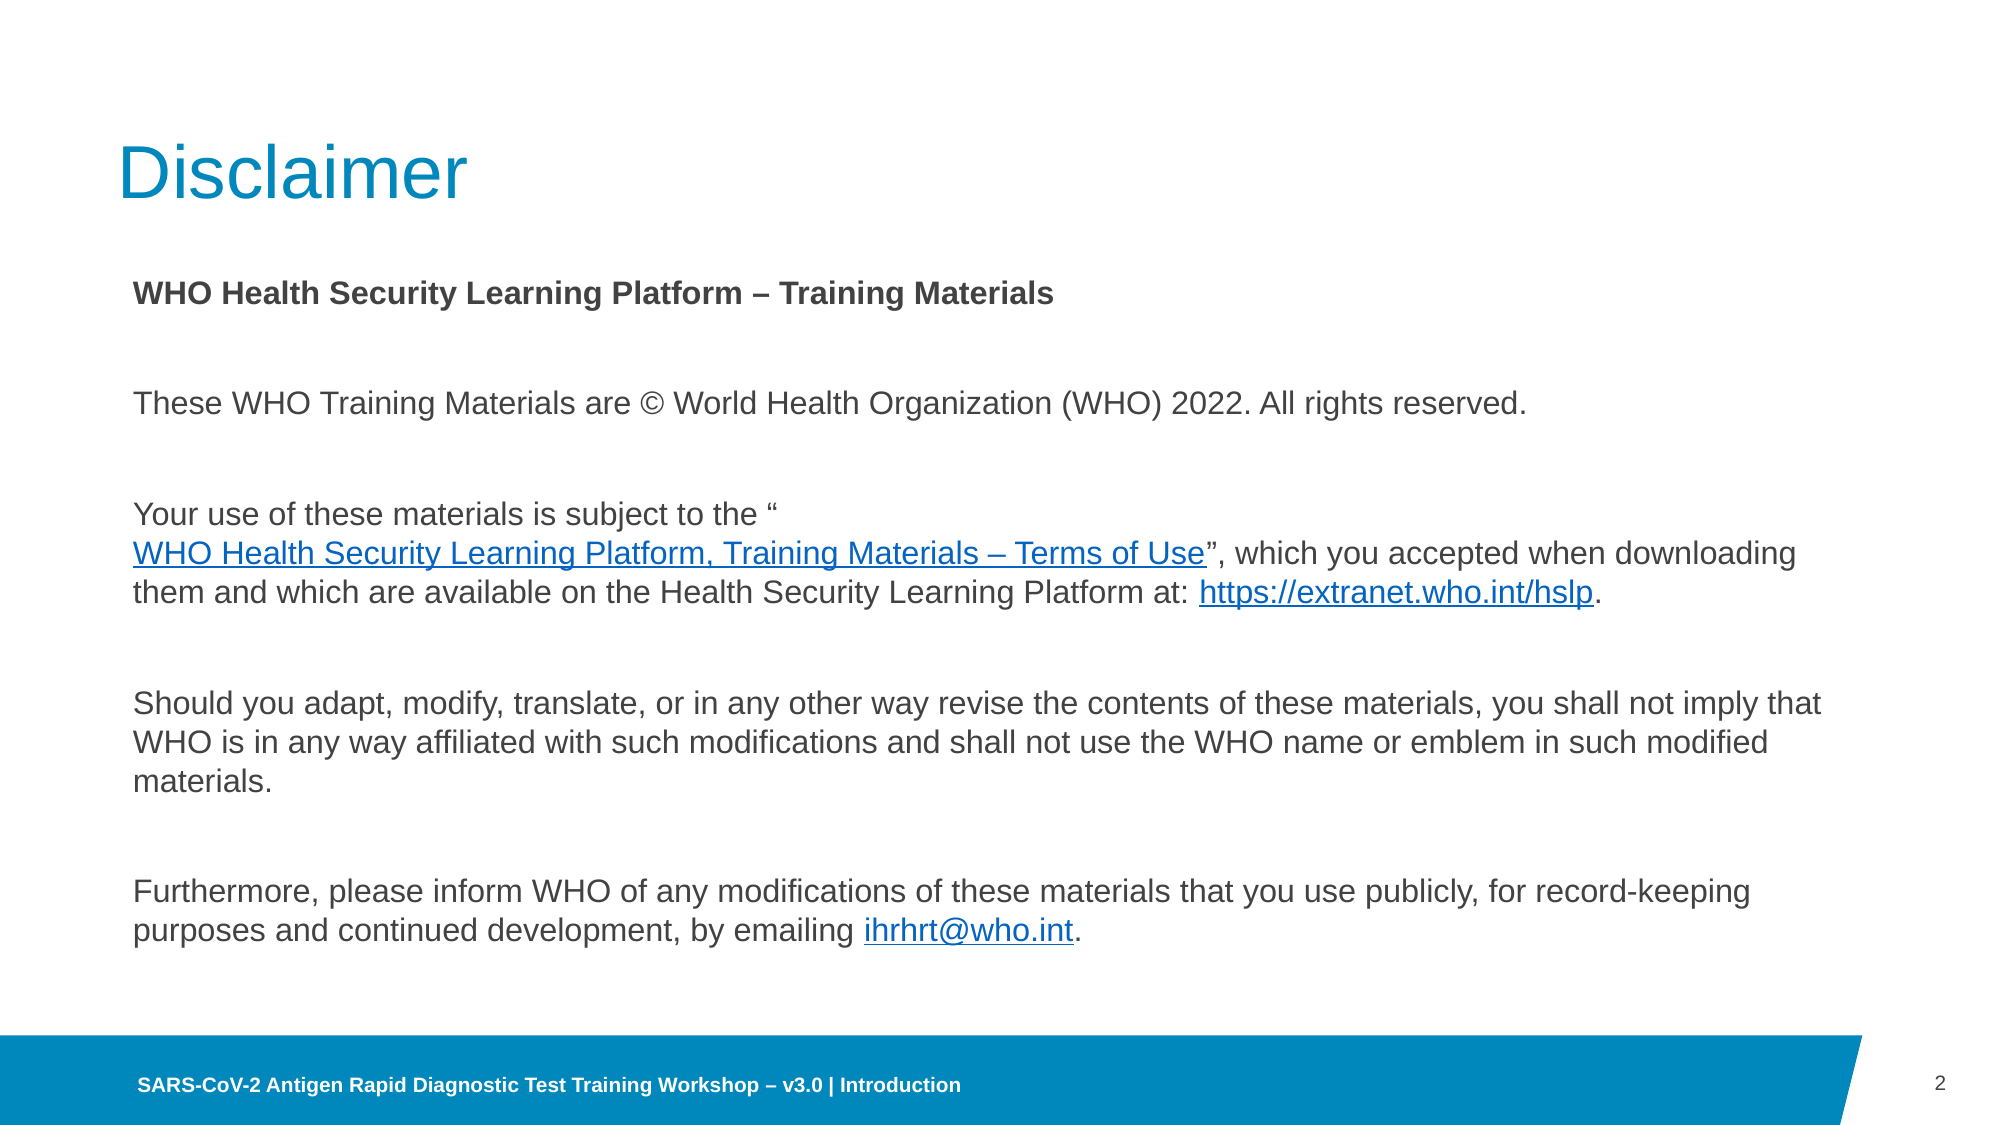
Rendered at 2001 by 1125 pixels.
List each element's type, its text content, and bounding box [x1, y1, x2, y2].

list WHO Health Security Learning Platform – Training Materials These WHO Training Materials are © World Health Organization (WHO) 2022. All rights reserved. Your use of these materials is subject to the “WHO Health Security Learning Platform, Training Materials – Terms of Use”, which you accepted when downloading them and which are available on the Health Security Learning Platform at: https://extranet.who.int/hslp. Should you adapt, modify, translate, or in any other way revise the contents of these materials, you shall not imply that WHO is in any way affiliated with such modifications and shall not use the WHO name or emblem in such modified materials. Furthermore, please inform WHO of any modifications of these materials that you use publicly, for record-keeping purposes and continued development, by emailing ihrhrt@who.int. [117, 264, 1843, 993]
title Disclaimer [117, 59, 1843, 215]
footer SARS-CoV-2 Antigen Rapid Diagnostic Test Training Workshop – v3.0 | Introduction [137, 1042, 1338, 1125]
slide_number 2 [1862, 1035, 1947, 1125]
